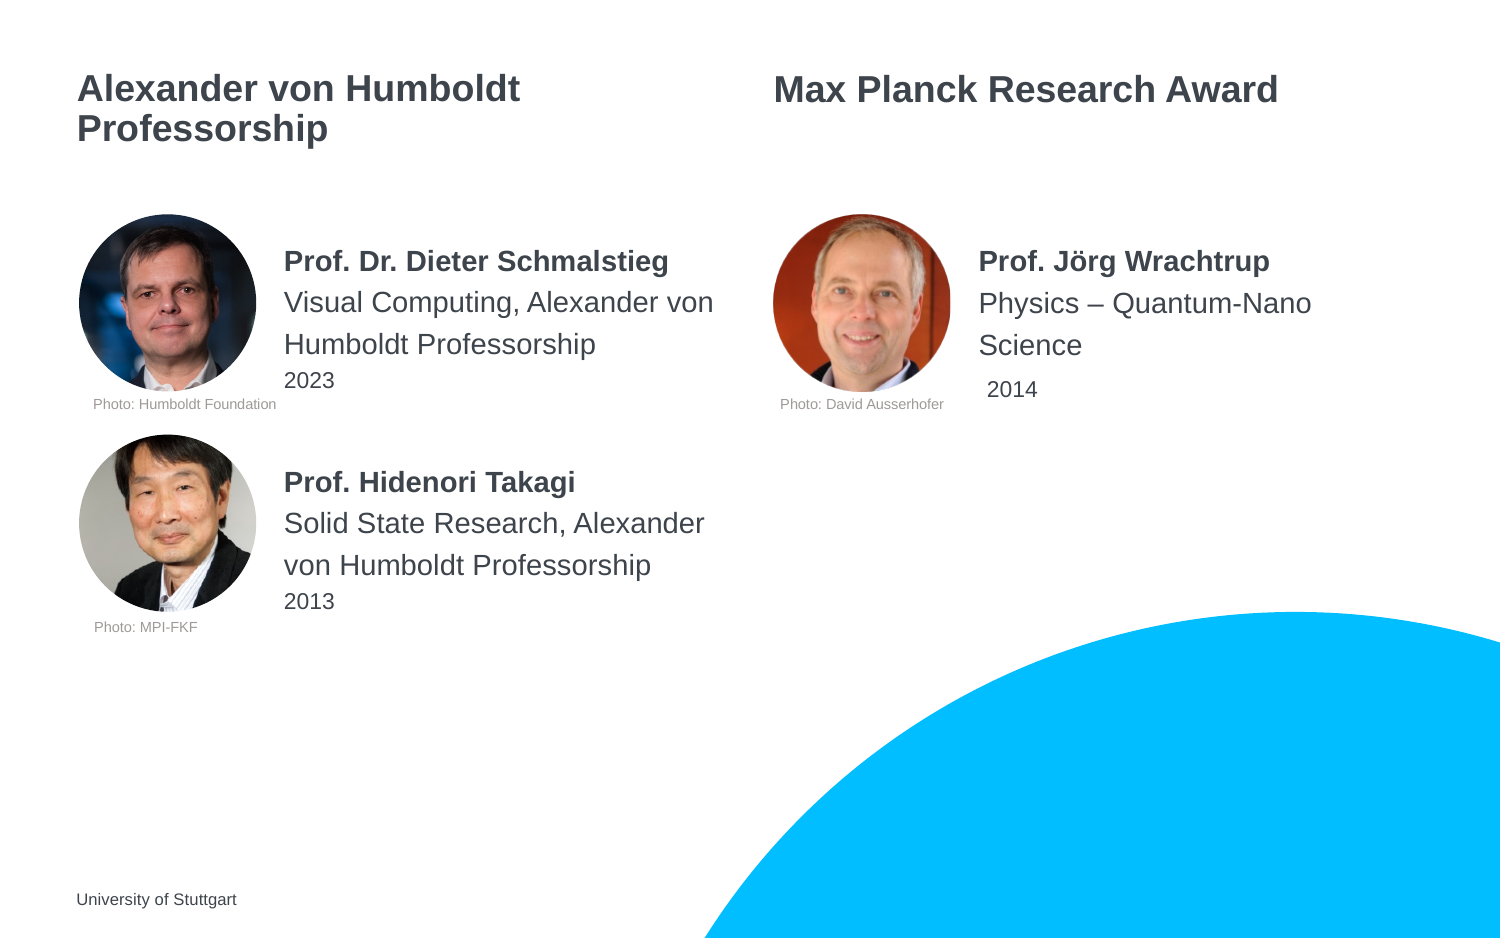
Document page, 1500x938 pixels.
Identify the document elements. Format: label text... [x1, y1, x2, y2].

footer University of Stuttgart [76, 888, 1072, 910]
picture [773, 214, 951, 392]
text_box Photo: Humboldt Foundation [79, 393, 291, 414]
picture [79, 214, 257, 392]
text_box Photo: MPI-FKF [63, 616, 229, 637]
text_box Photo: David Ausserhofer [773, 393, 951, 414]
picture [79, 434, 257, 612]
list Prof. Dr. Dieter Schmalstieg Visual Computing, Alexander von Humboldt Professorship 2023 [284, 234, 746, 370]
text_box [703, 610, 1500, 938]
text_box Max Planck Research Award [773, 65, 1470, 111]
title Alexander von Humboldt Professorship [76, 64, 727, 150]
list Prof. Hidenori Takagi Solid State Research, Alexander von Humboldt Professorship 2013 [284, 455, 727, 613]
list Prof. Jörg Wrachtrup Physics – Quantum-Nano Science 2014 [978, 235, 1422, 392]
